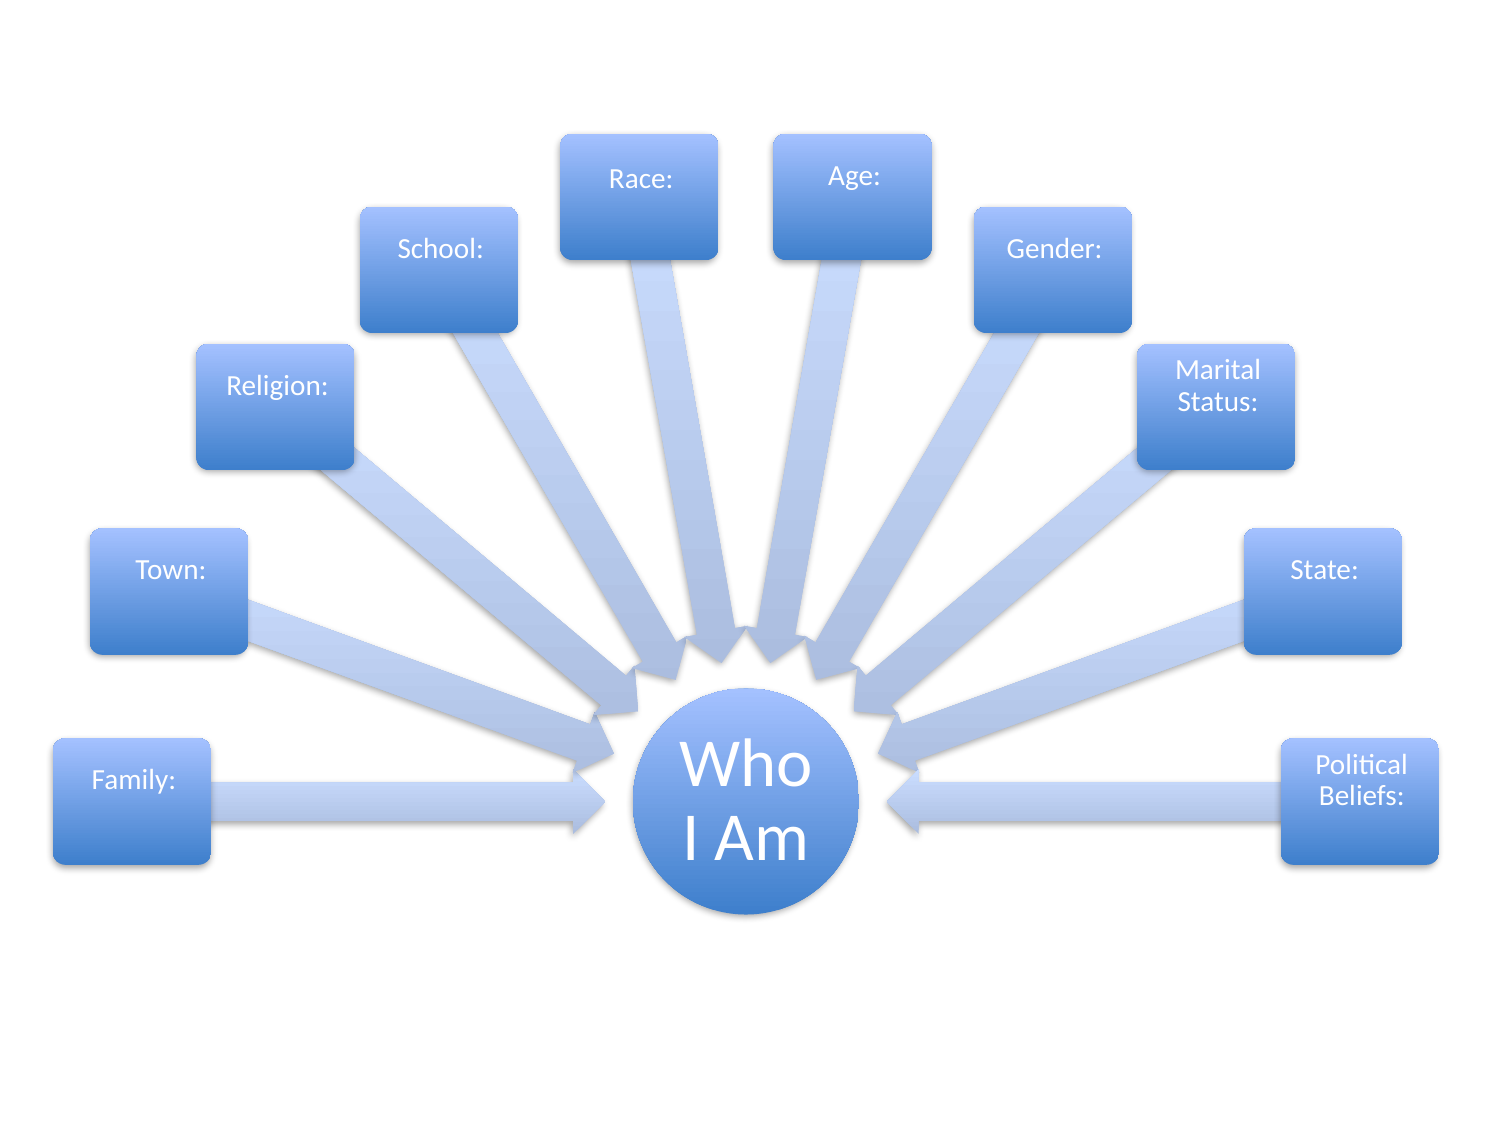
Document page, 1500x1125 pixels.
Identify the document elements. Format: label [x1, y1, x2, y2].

list [52, 119, 1440, 929]
